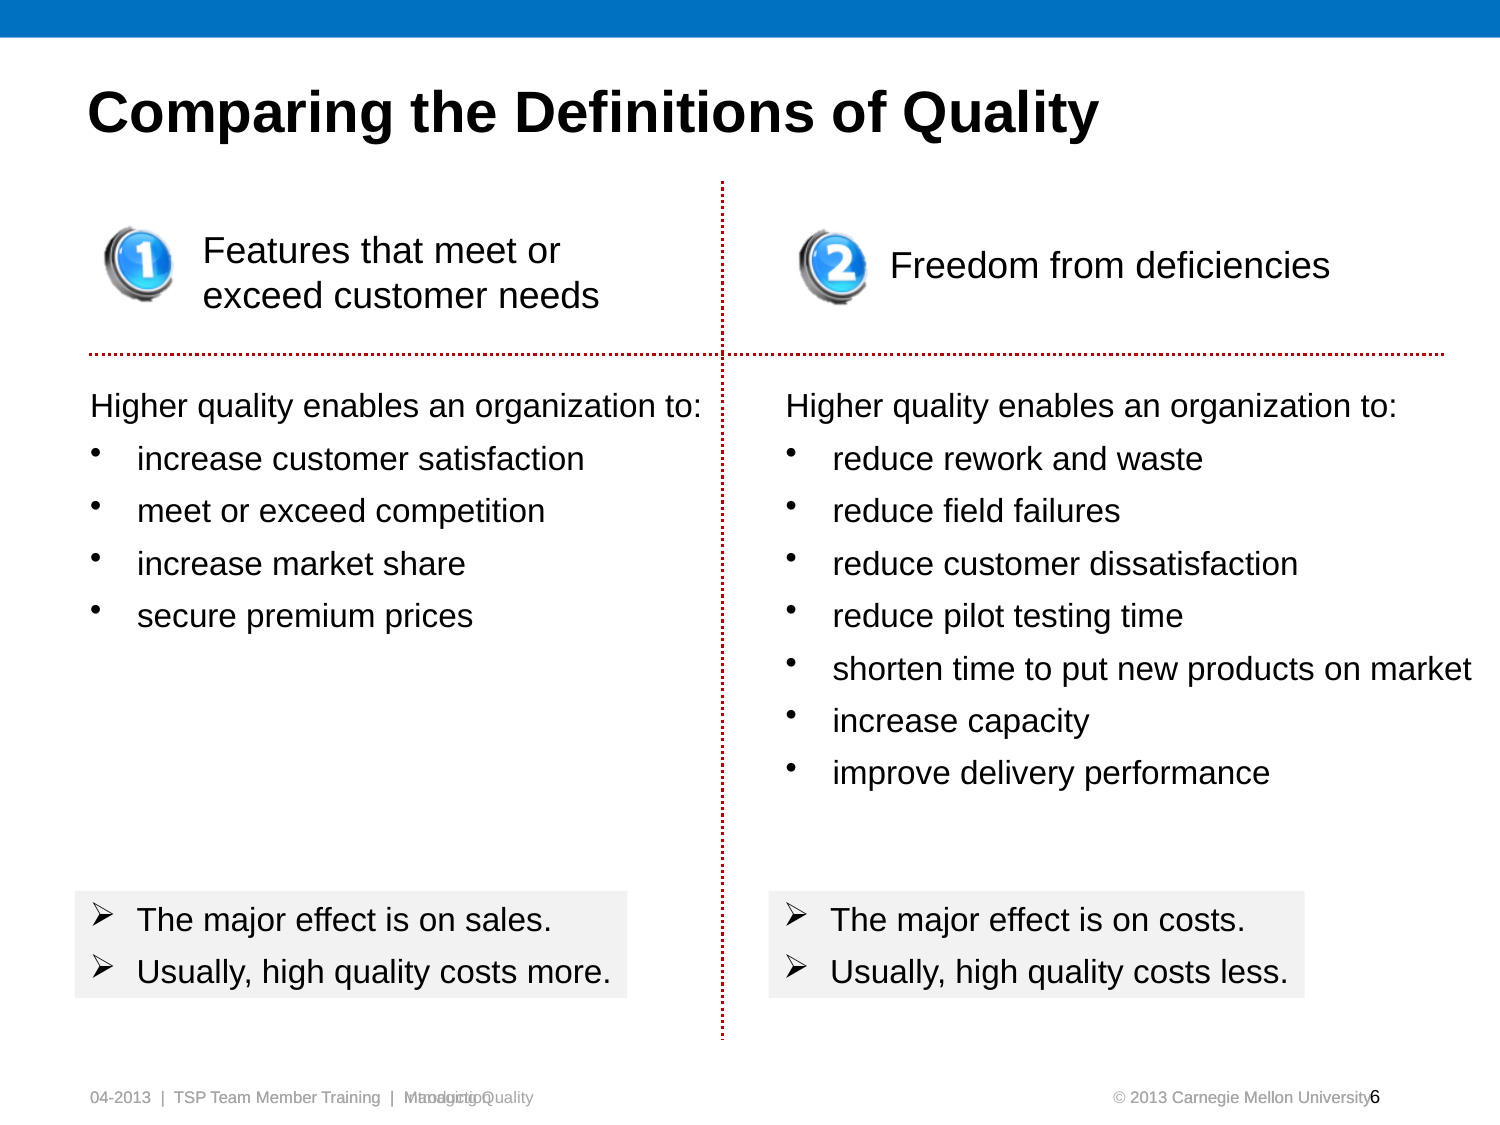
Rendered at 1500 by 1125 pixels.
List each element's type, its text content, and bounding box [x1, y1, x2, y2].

picture [88, 212, 198, 317]
text_box Freedom from deficiencies [899, 233, 1346, 294]
text_box The major effect is on costs. Usually, high quality costs less. [768, 890, 1305, 998]
title Comparing the Definitions of Quality [87, 87, 1439, 226]
picture [786, 215, 894, 325]
text_box Higher quality enables an organization to: reduce rework and waste reduce field failures reduce customer dissatisfaction reduce pilot testing time shorten time to put new products on market increase capacity improve delivery performance [770, 377, 1488, 799]
text_box Higher quality enables an organization to: increase customer satisfaction meet or exceed competition increase market share secure premium prices [75, 377, 718, 642]
text_box The major effect is on sales. Usually, high quality costs more. [74, 890, 628, 998]
text_box Features that meet or exceed customer needs [198, 218, 615, 324]
